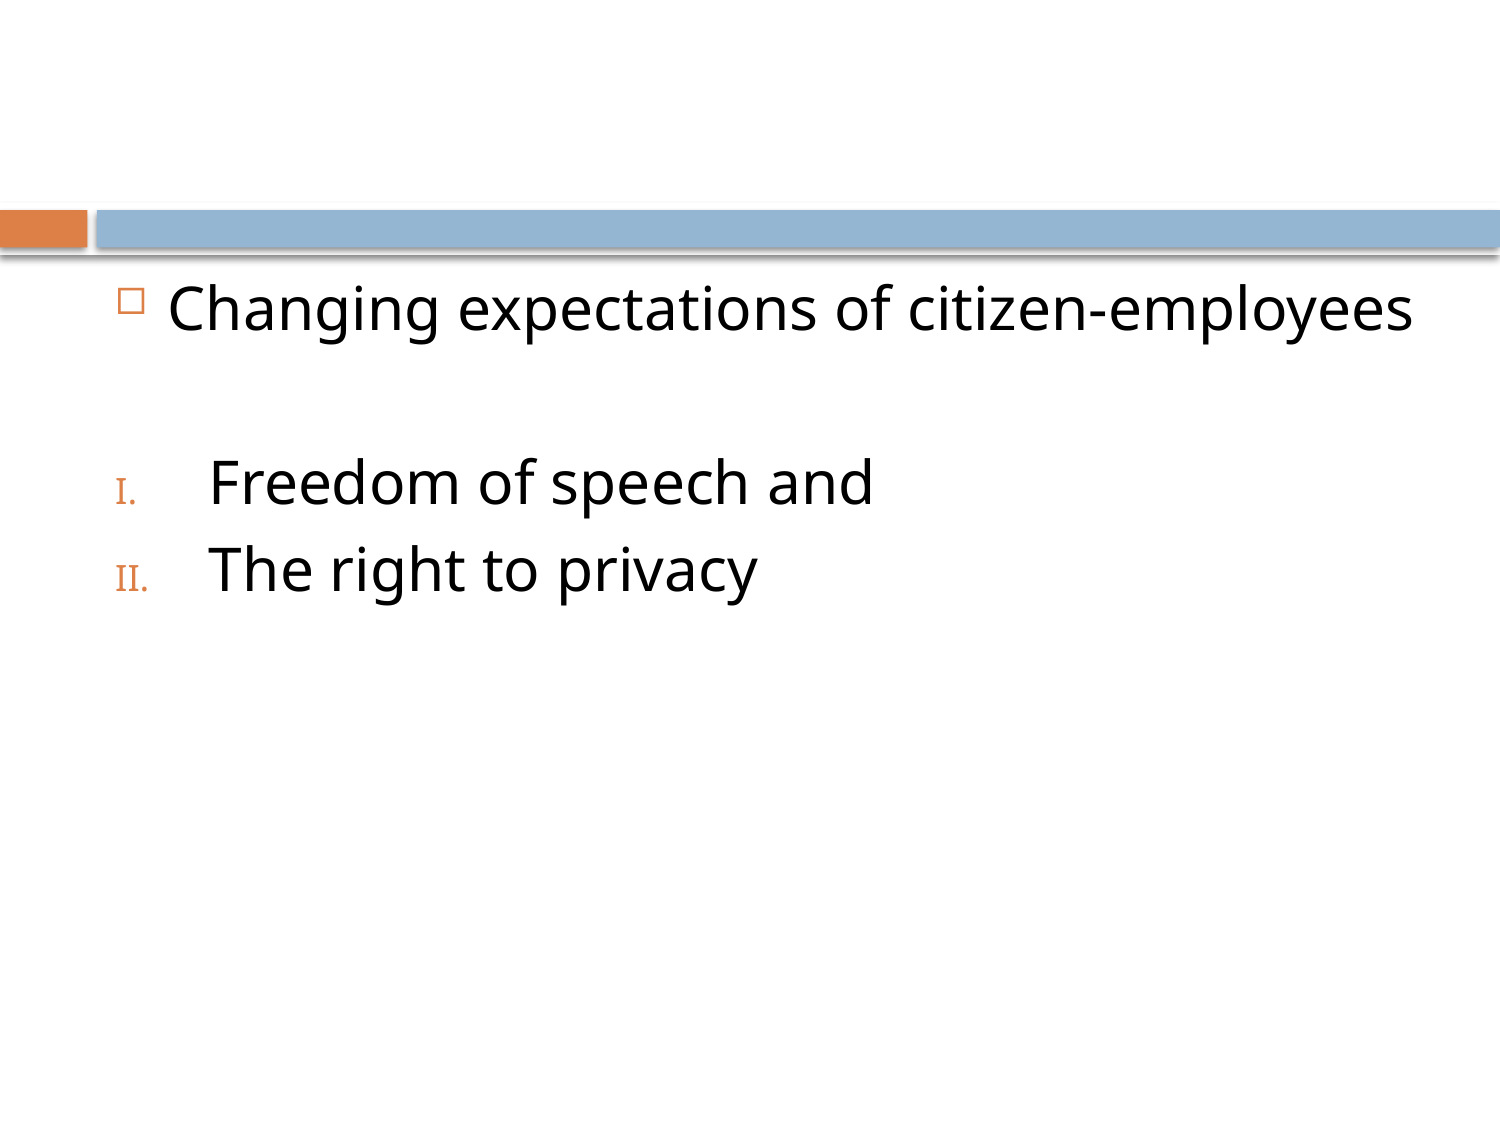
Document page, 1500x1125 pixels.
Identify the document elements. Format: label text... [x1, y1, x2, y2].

list Changing expectations of citizen-employees Freedom of speech and The right to privacy [100, 262, 1438, 1000]
